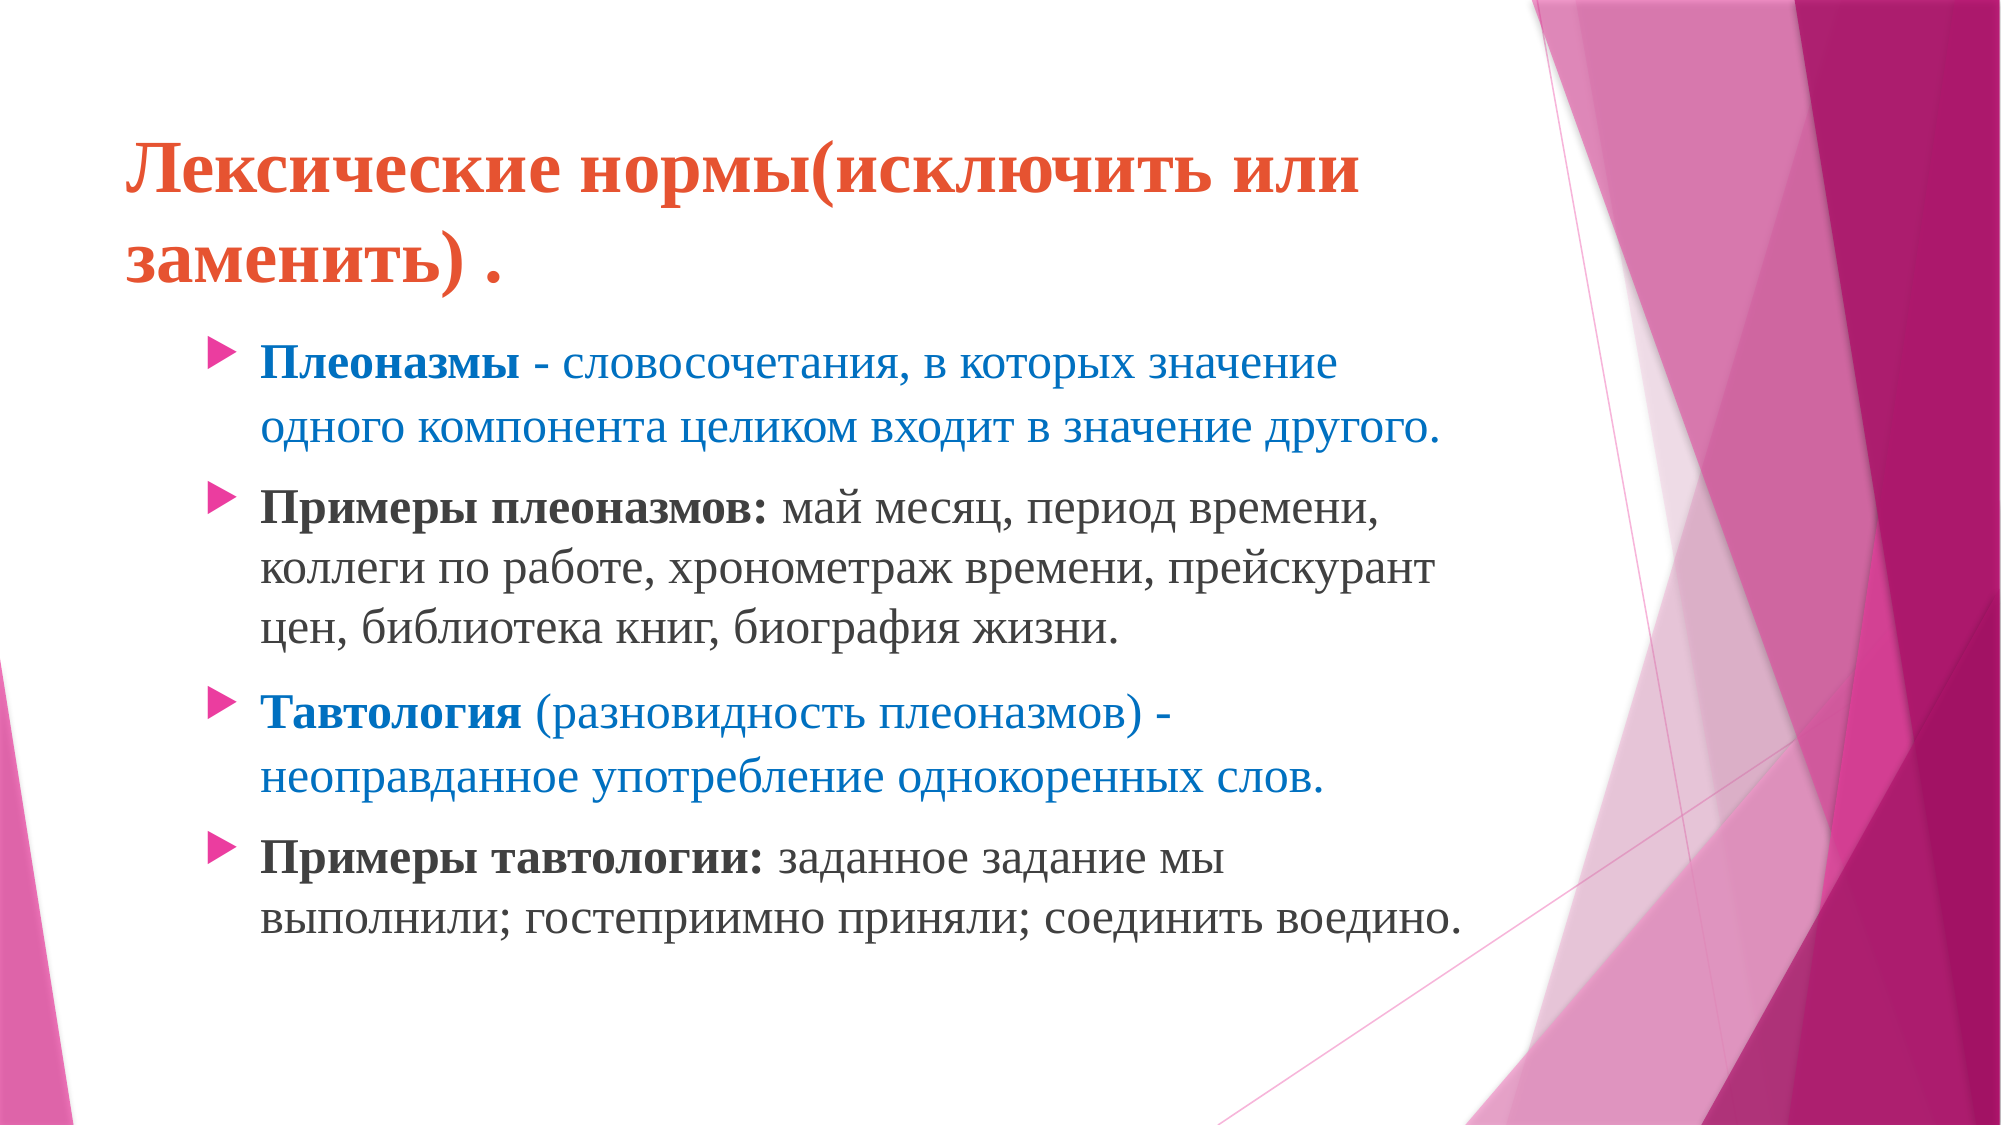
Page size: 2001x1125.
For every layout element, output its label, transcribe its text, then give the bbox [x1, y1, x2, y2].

text_box Плеоназмы - словосочетания, в которых значение одного компонента целиком входит в значение другого. Примеры плеоназмов: май месяц, период времени, коллеги по работе, хронометраж времени, прейскурант цен, библиотека книг, биография жизни. Тавтология (разновидность плеоназмов) - неоправданное употребление однокоренных слов. Примеры тавтологии: заданное задание мы выполнили; гостеприимно приняли; соединить воедино. [189, 316, 1500, 951]
list Лексические нормы(исключить или заменить) . [111, 41, 1522, 1125]
